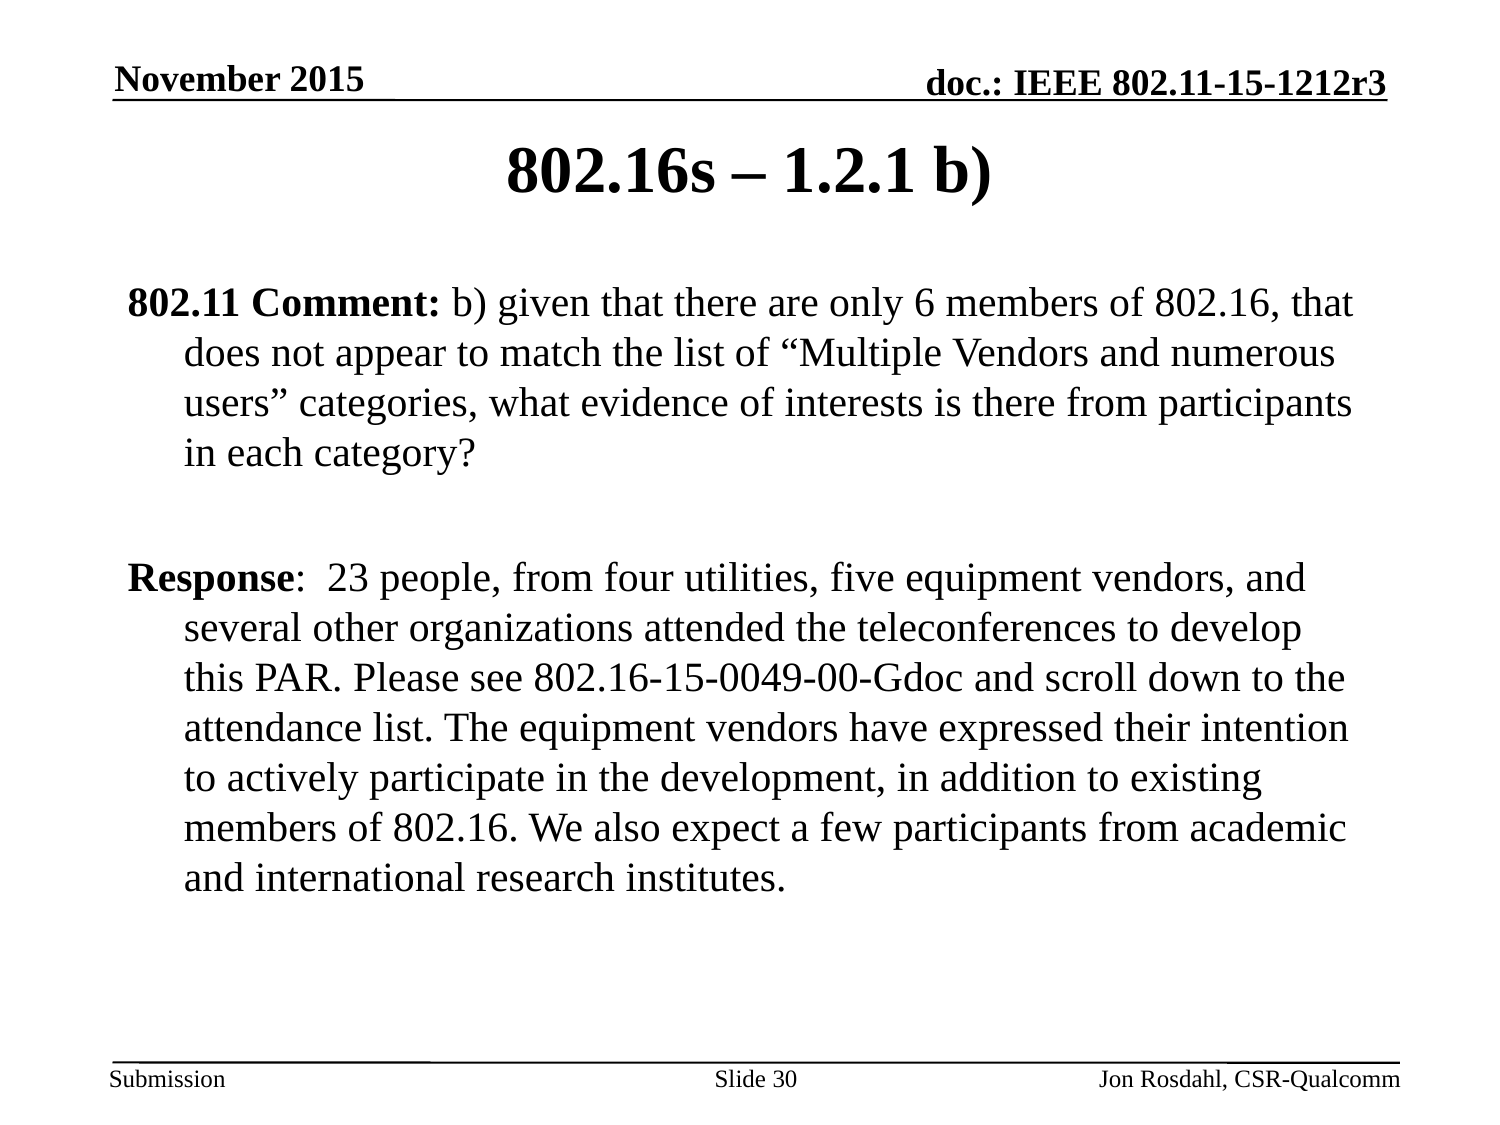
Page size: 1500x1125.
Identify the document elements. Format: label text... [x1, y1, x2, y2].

title 802.16s – 1.2.1 b) [112, 112, 1388, 221]
footer Jon Rosdahl, CSR-Qualcomm [878, 1061, 1402, 1093]
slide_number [114, 54, 423, 100]
list 802.11 Comment: b) given that there are only 6 members of 802.16, that does not appear to match the list of “Multiple Vendors and numerous users” categories, what evidence of interests is there from participants in each category? Response: 23 people, from four utilities, five equipment vendors, and several other organizations attended the teleconferences to develop this PAR. Please see 802.16-15-0049-00-Gdoc and scroll down to the attendance list. The equipment vendors have expressed their intention to actively participate in the development, in addition to existing members of 802.16. We also expect a few participants from academic and international research institutes. [112, 266, 1388, 1036]
slide_number Slide 30 [712, 1061, 800, 1123]
